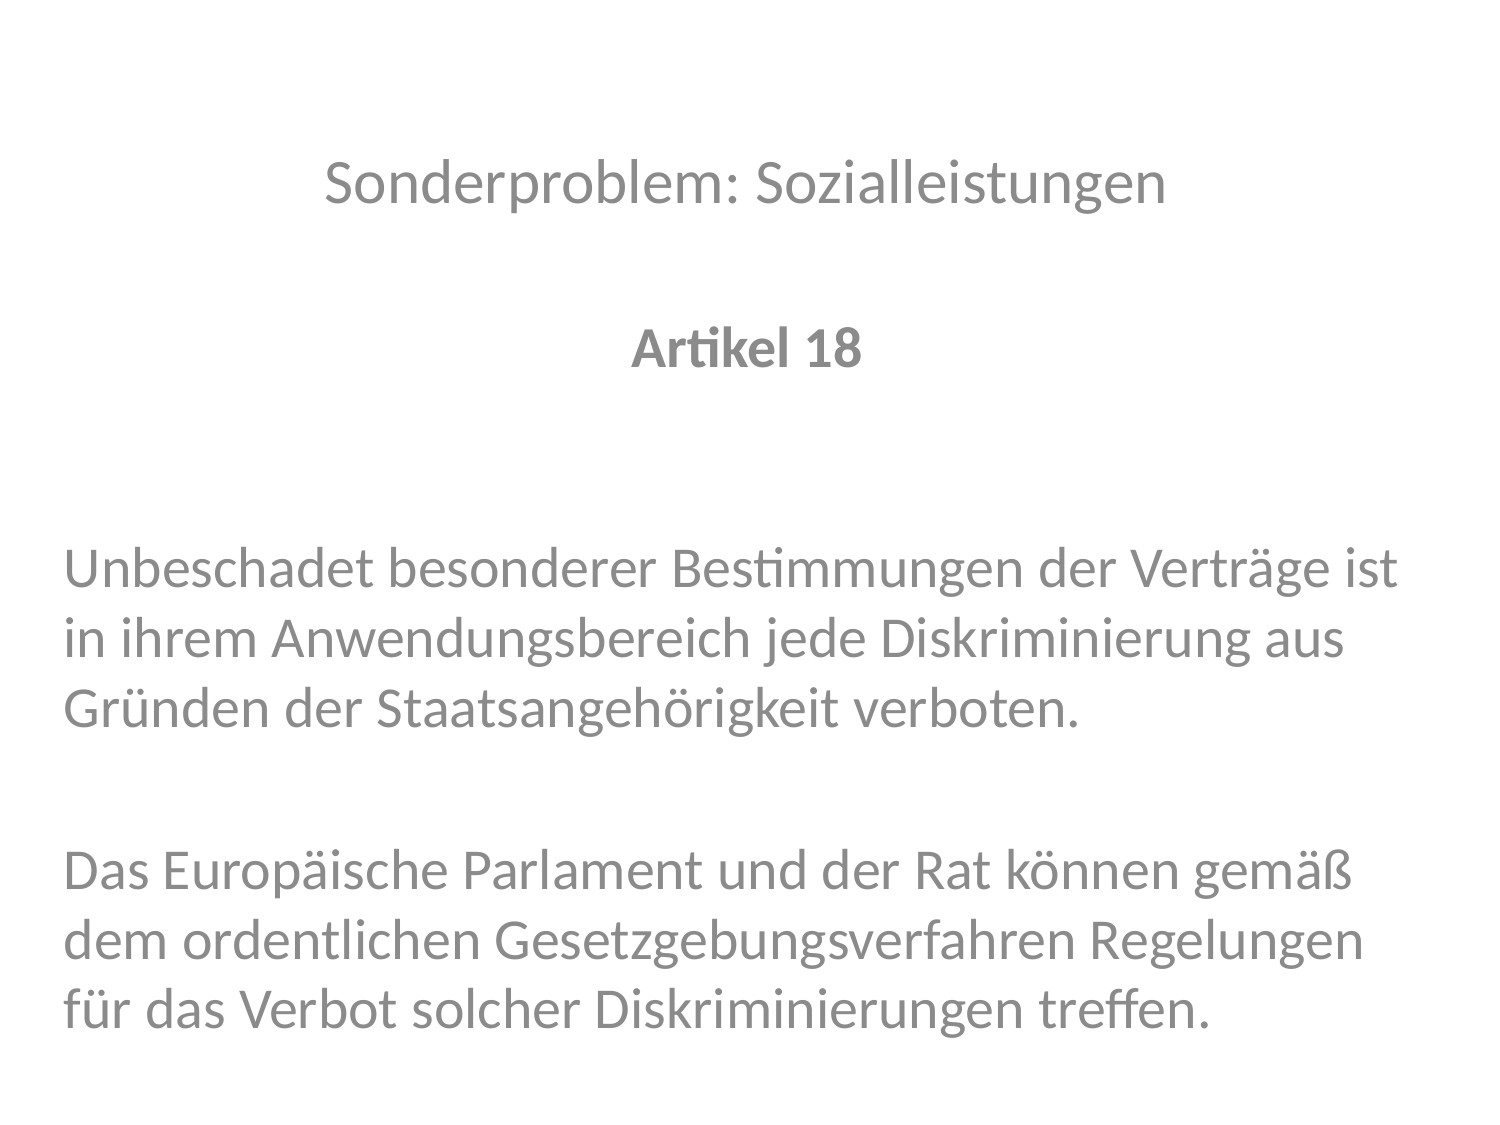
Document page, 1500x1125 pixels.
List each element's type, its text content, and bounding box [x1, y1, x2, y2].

subtitle Sonderproblem: Sozialleistungen Artikel 18 Unbeschadet besonderer Bestimmungen der Verträge ist in ihrem Anwendungsbereich jede Diskriminierung aus Gründen der Staatsangehörigkeit verboten. Das Europäische Parlament und der Rat können gemäß dem ordentlichen Gesetzgebungsverfahren Regelungen für das Verbot solcher Diskriminierungen treffen. [48, 50, 1446, 1063]
